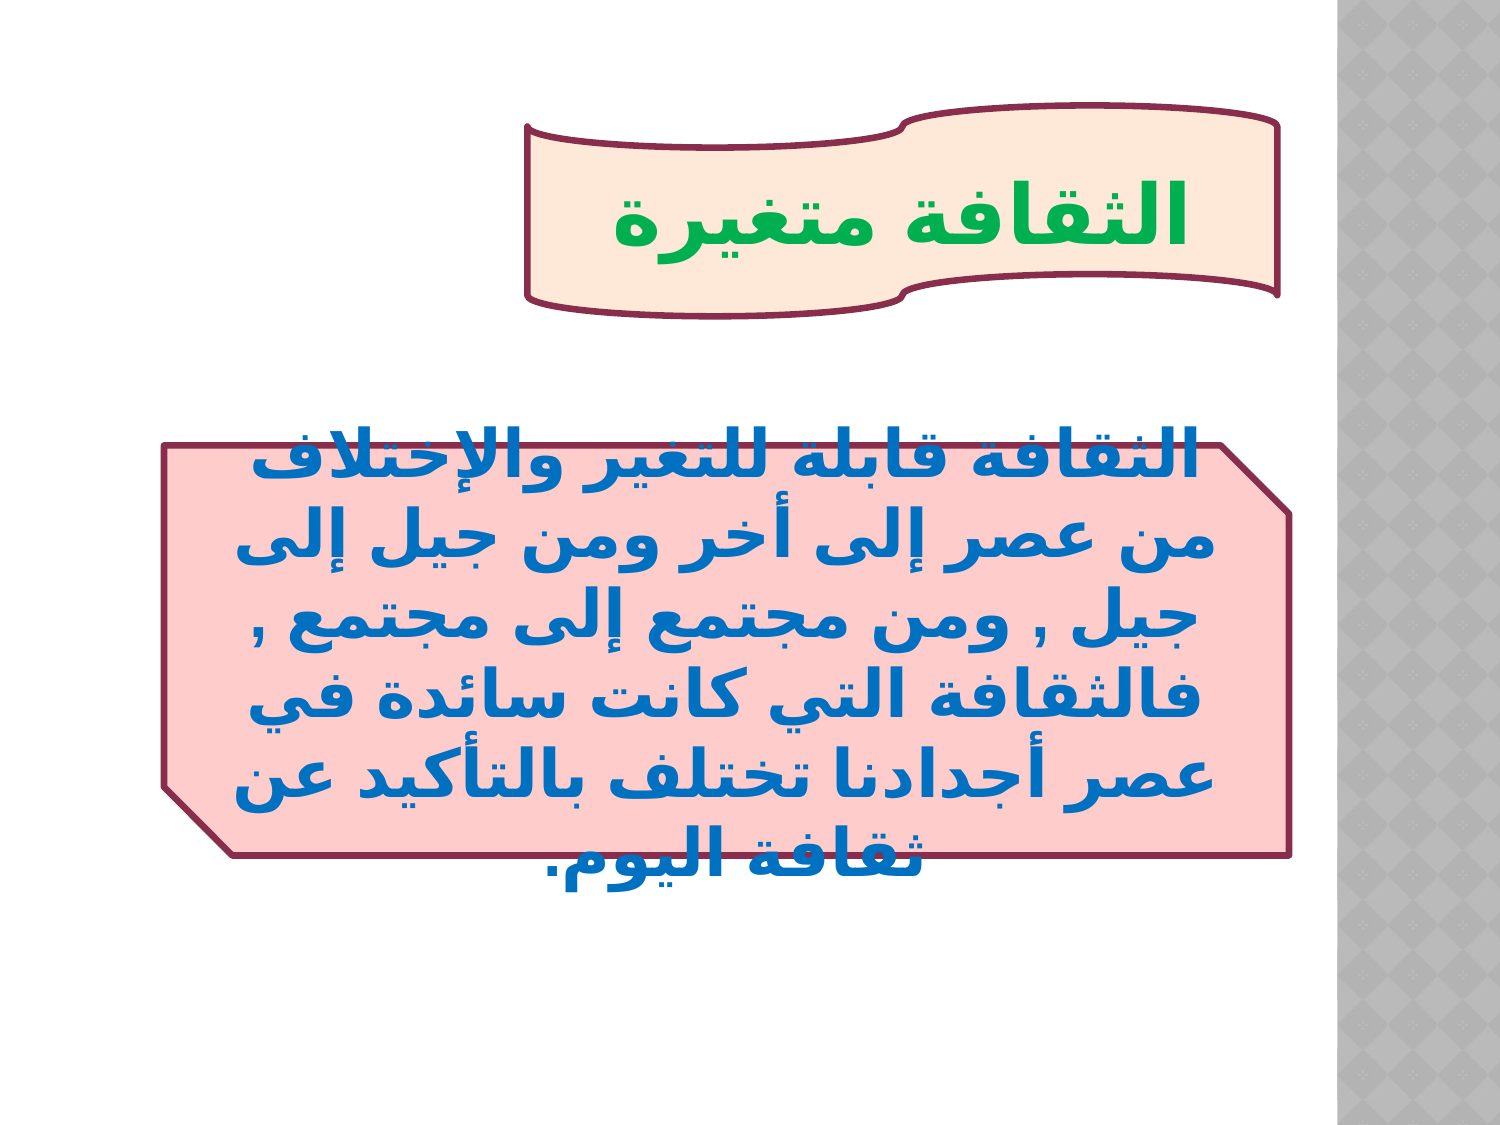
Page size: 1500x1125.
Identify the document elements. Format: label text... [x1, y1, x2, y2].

text_box الثقافة متغيرة [524, 102, 1281, 320]
text_box الثقافة قابلة للتغير والإختلاف من عصر إلى أخر ومن جيل إلى جيل , ومن مجتمع إلى مجتمع , فالثقافة التي كانت سائدة في عصر أجدادنا تختلف بالتأكيد عن ثقافة اليوم. [160, 442, 1293, 859]
